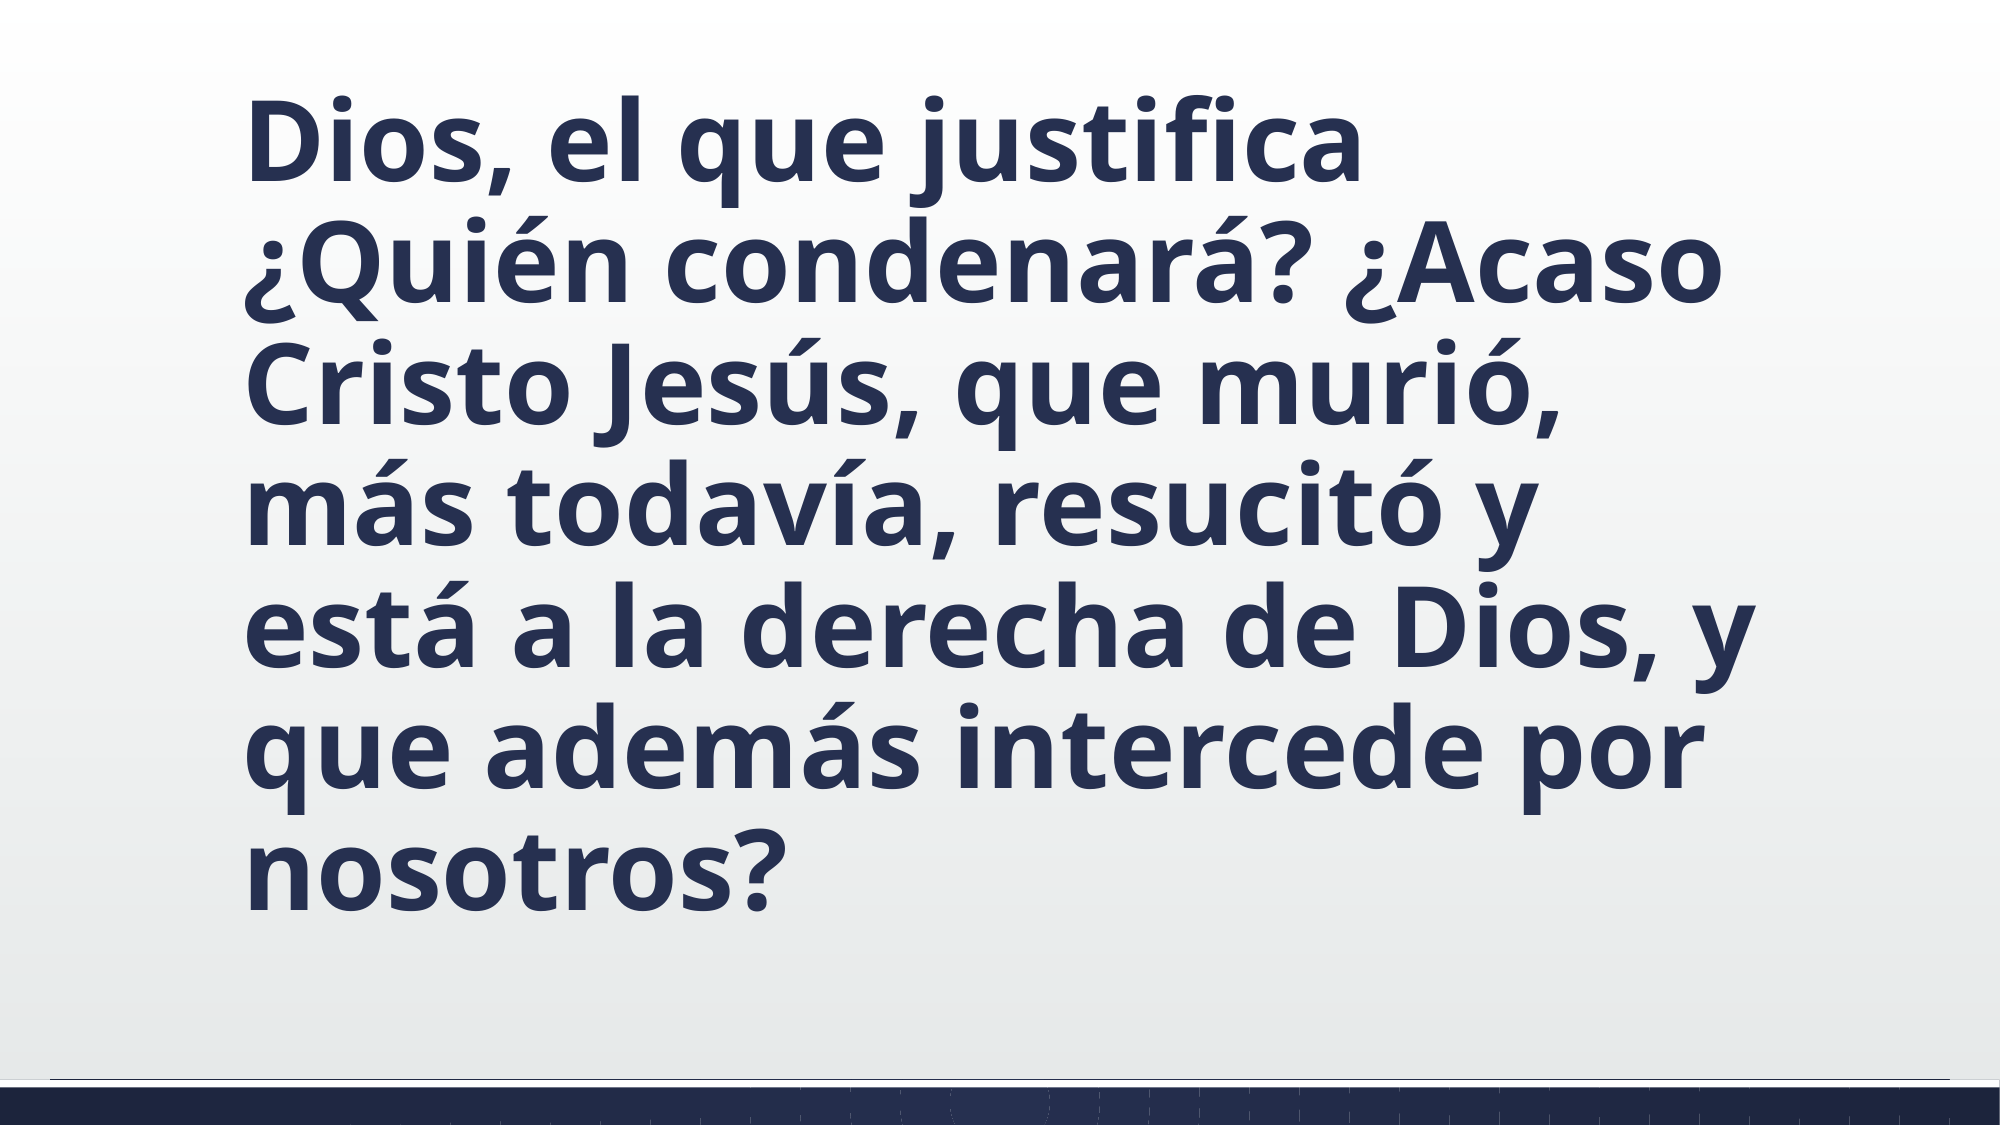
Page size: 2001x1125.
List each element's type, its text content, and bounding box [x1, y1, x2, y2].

list Dios, el que justifica ¿Quién condenará? ¿Acaso Cristo Jesús, que murió, más todavía, resucitó y está a la derecha de Dios, y que además intercede por nosotros? [219, 76, 1780, 990]
